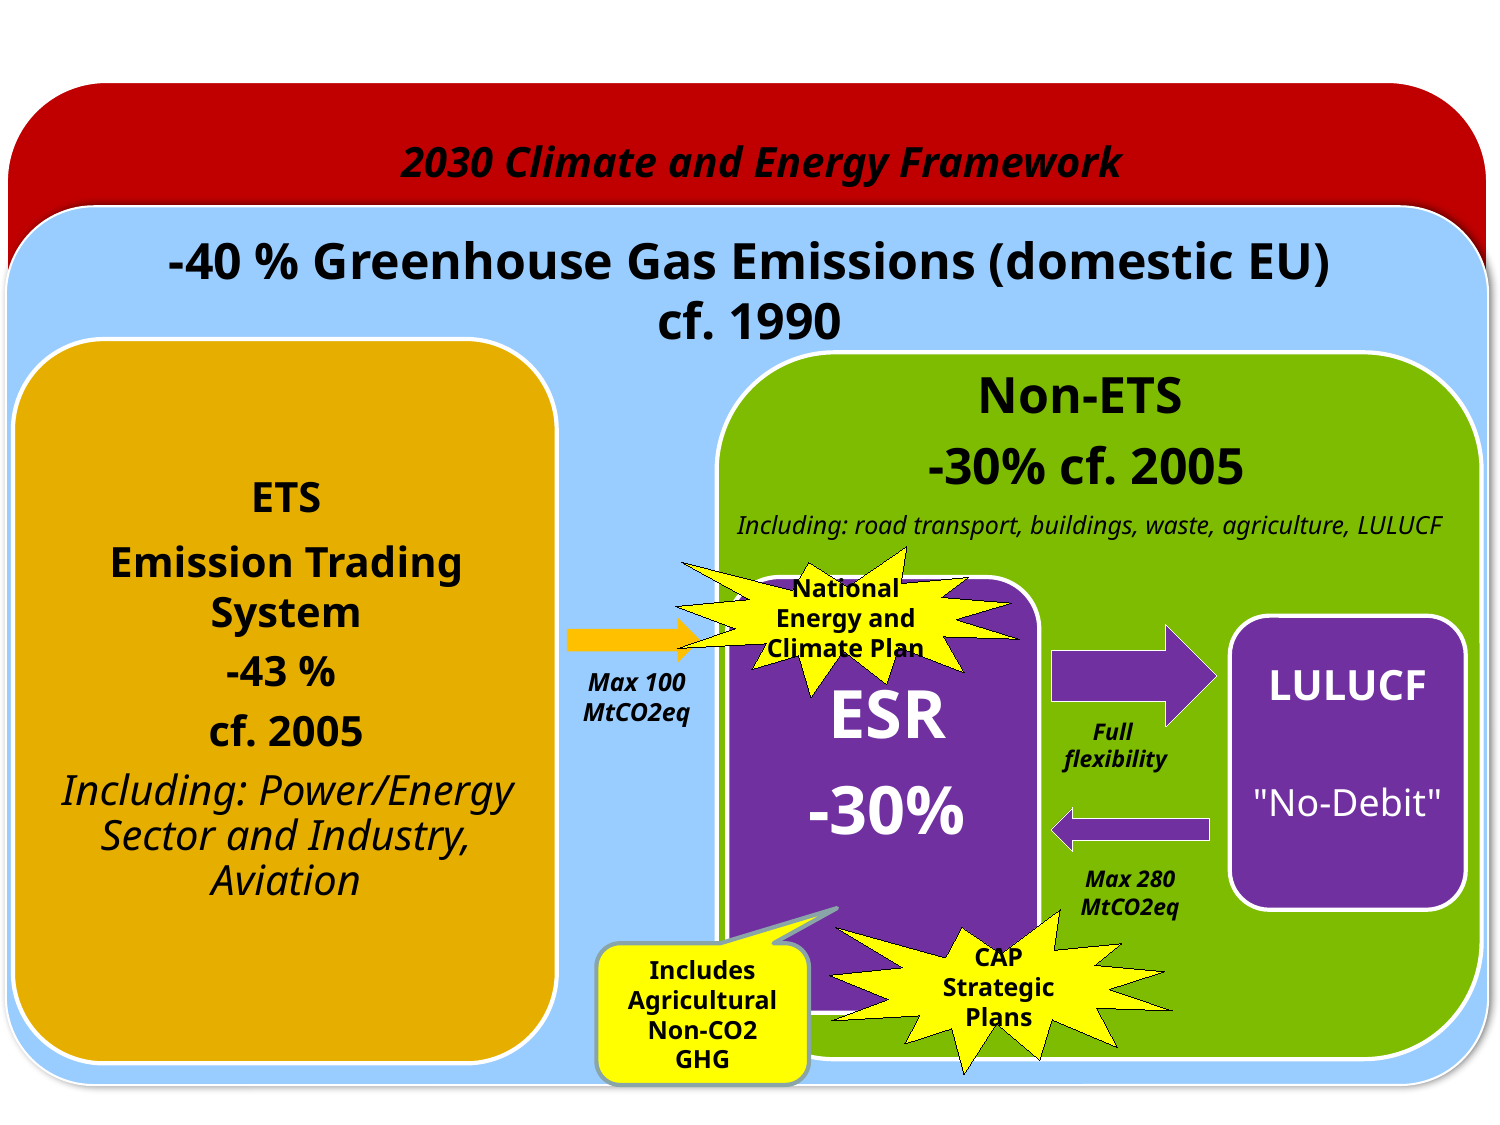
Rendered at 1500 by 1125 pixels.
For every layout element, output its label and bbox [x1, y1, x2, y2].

text_box [5, 80, 1489, 1086]
text_box [726, 576, 1500, 1014]
text_box [0, 0, 1500, 1125]
text_box [12, 338, 558, 1064]
text_box [716, 351, 1485, 1060]
